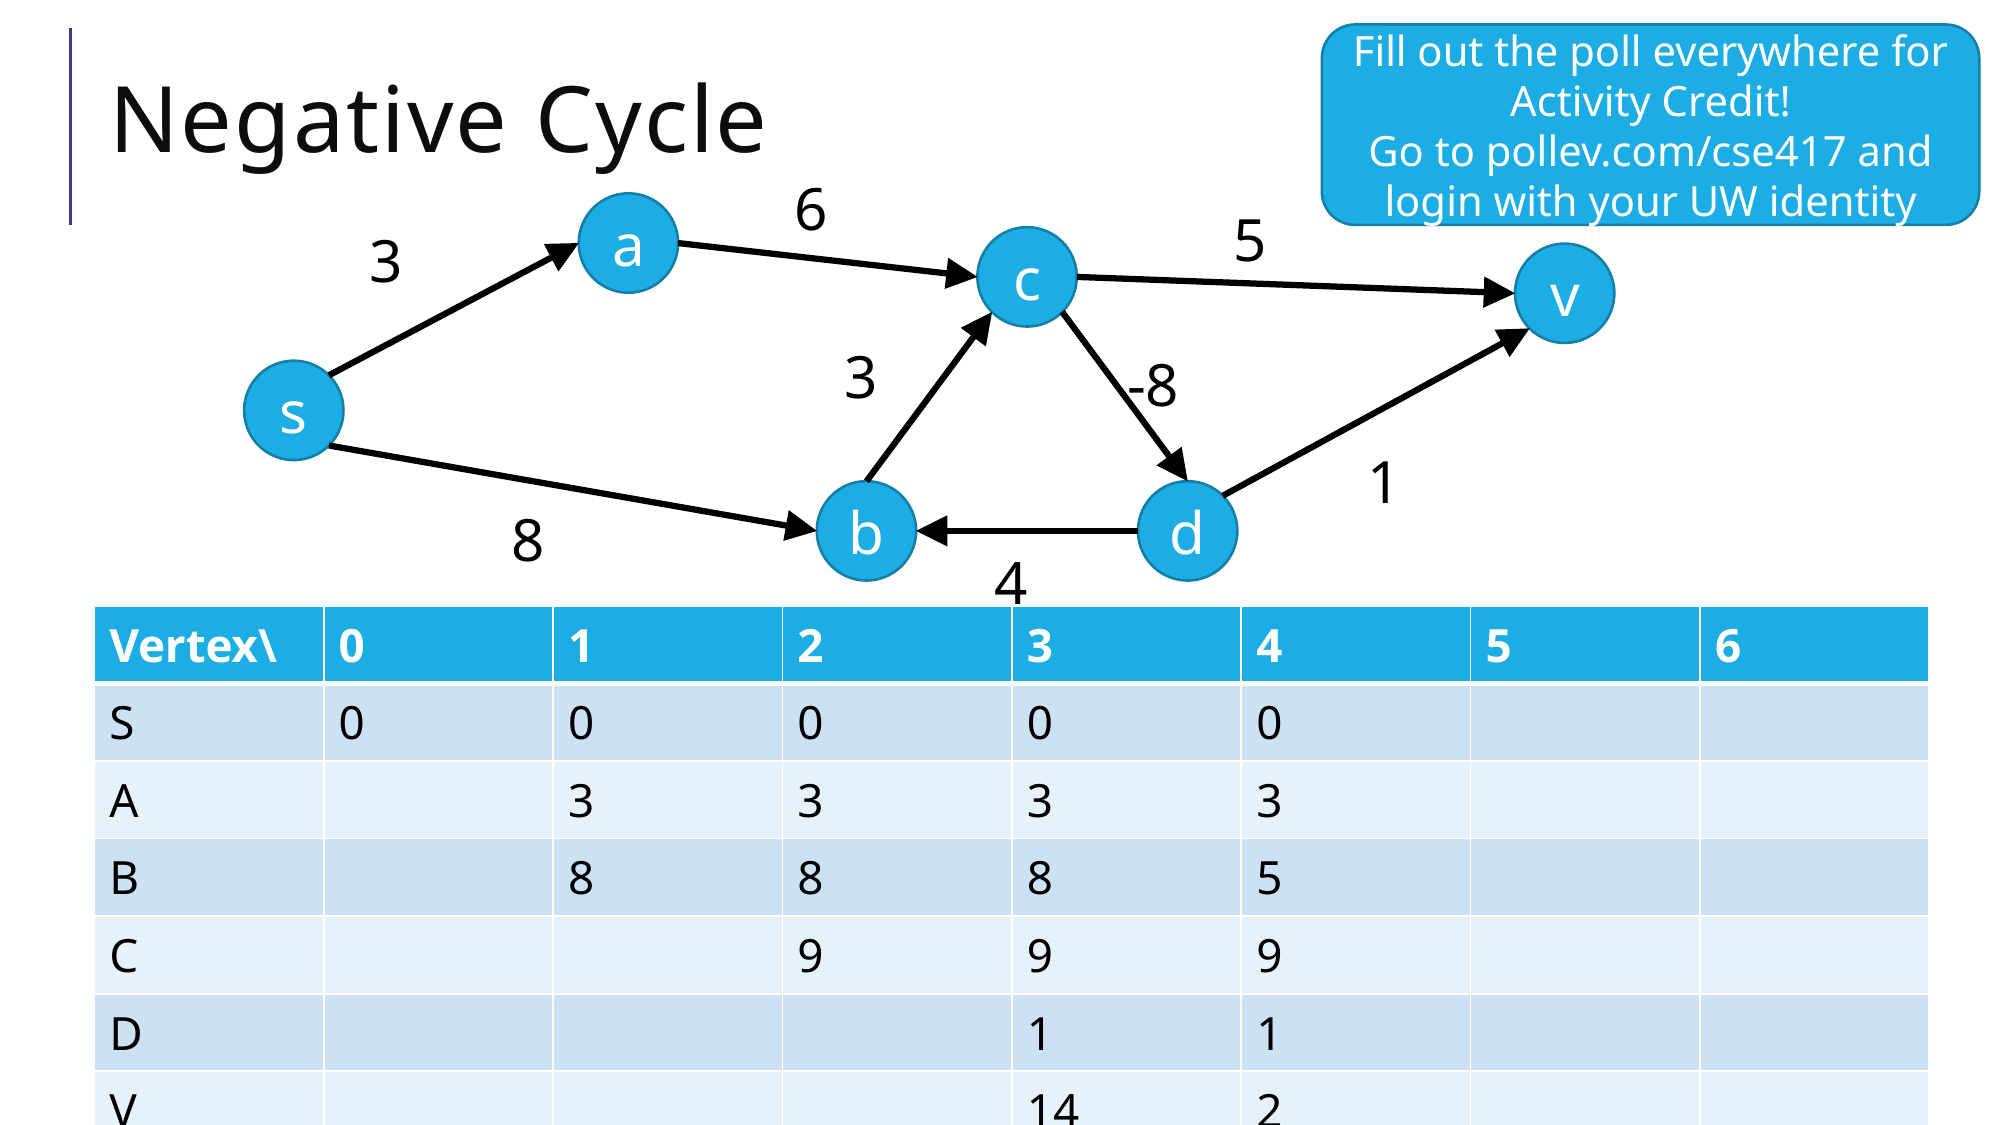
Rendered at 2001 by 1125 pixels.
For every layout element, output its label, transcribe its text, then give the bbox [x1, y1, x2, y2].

text_box Fill out the poll everywhere for Activity Credit! Go to pollev.com/cse417 and login with your UW identity [1320, 23, 1981, 227]
title Negative Cycle [94, 43, 1323, 210]
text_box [243, 164, 1615, 625]
